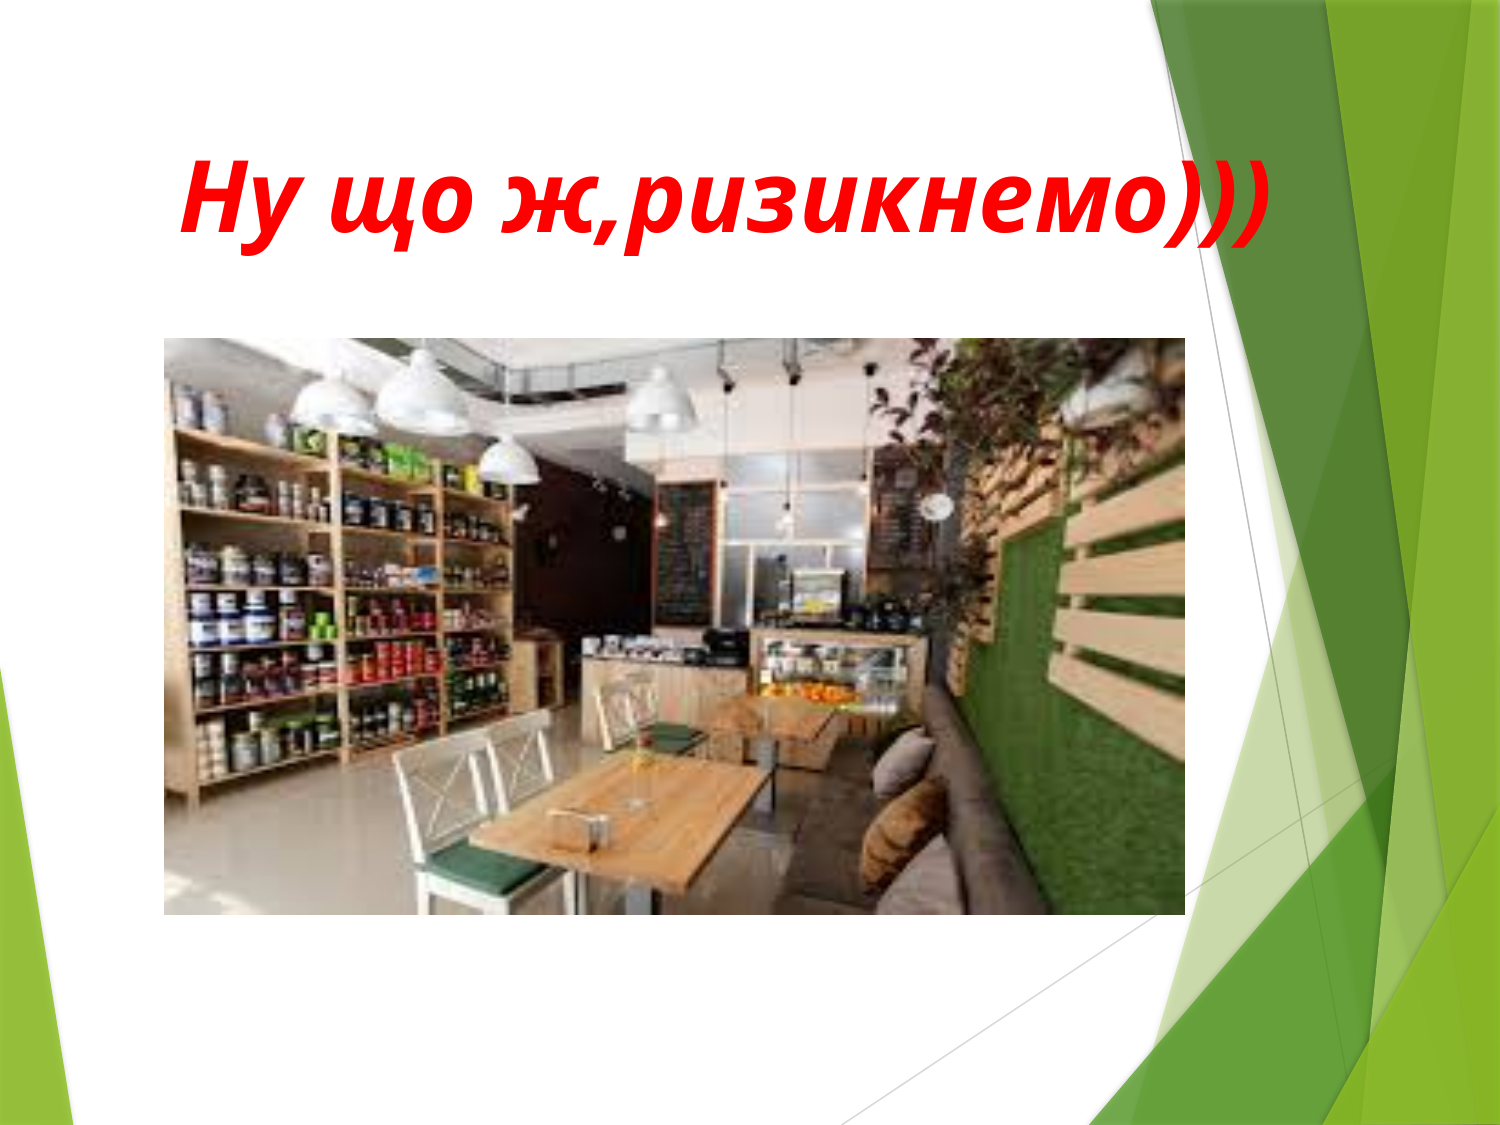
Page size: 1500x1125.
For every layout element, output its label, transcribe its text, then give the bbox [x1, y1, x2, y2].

title Ну що ж,ризикнемо))) [163, 125, 1500, 449]
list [163, 337, 1185, 915]
